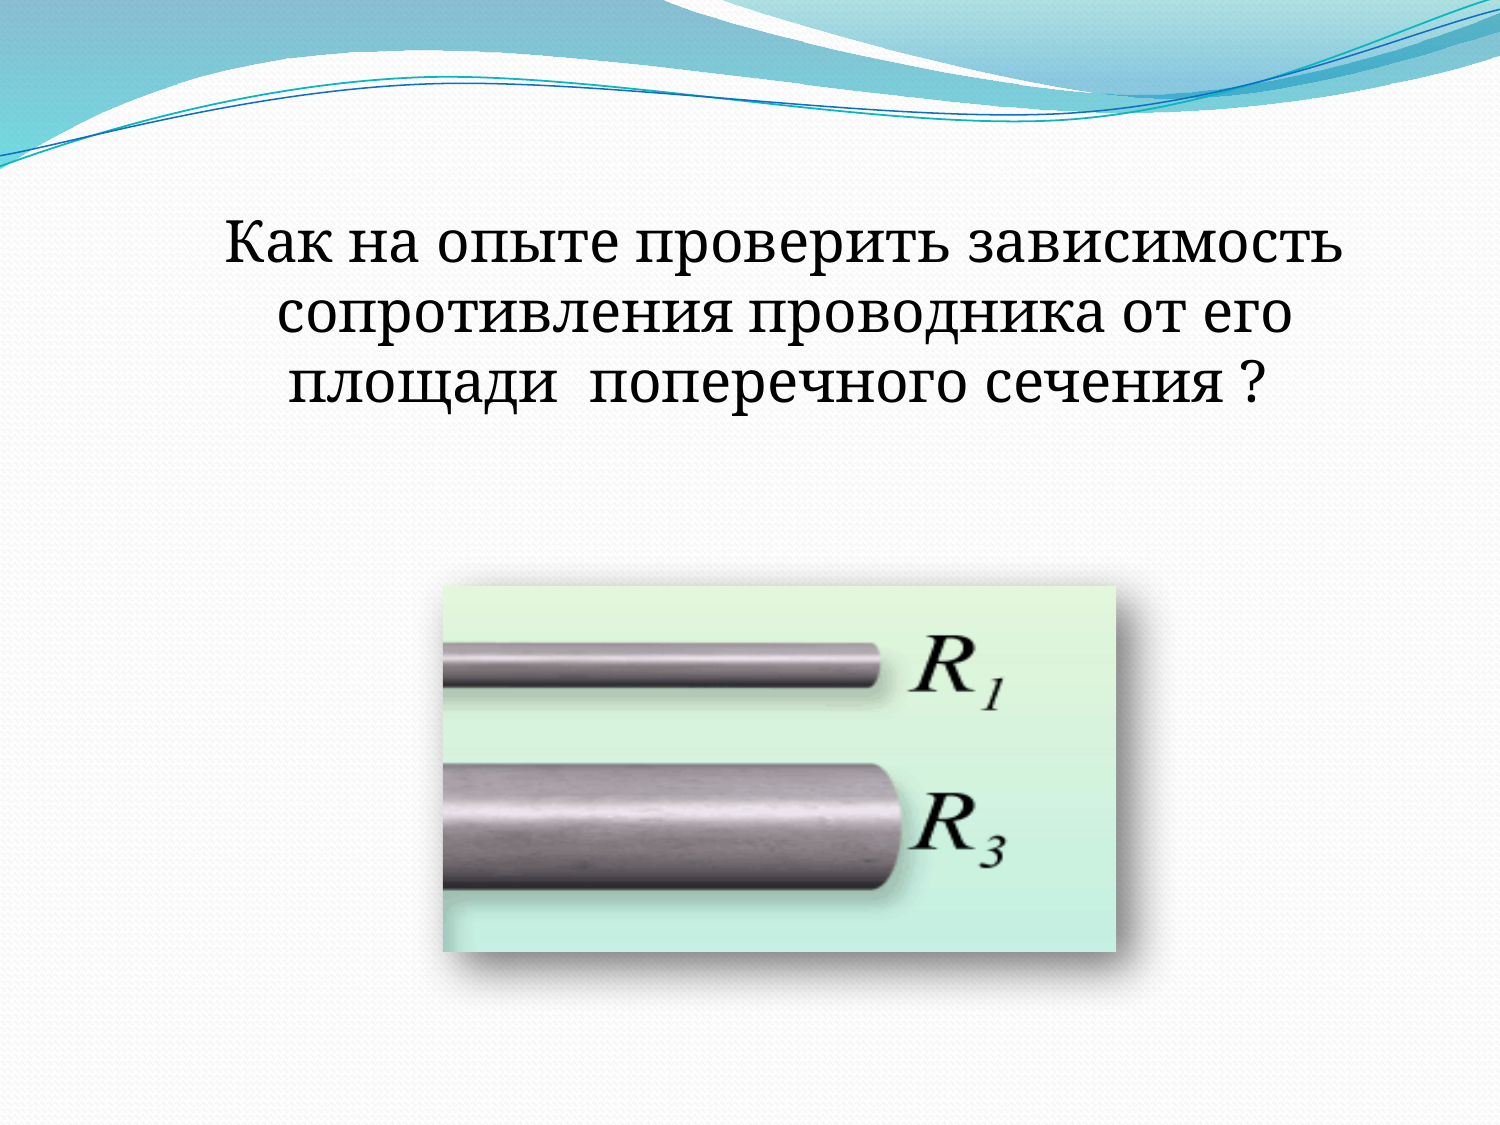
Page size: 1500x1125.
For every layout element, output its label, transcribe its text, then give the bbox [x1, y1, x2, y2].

picture [442, 585, 1117, 952]
text_box Как на опыте проверить зависимость сопротивления проводника от его площади поперечного сечения ? [147, 196, 1424, 421]
